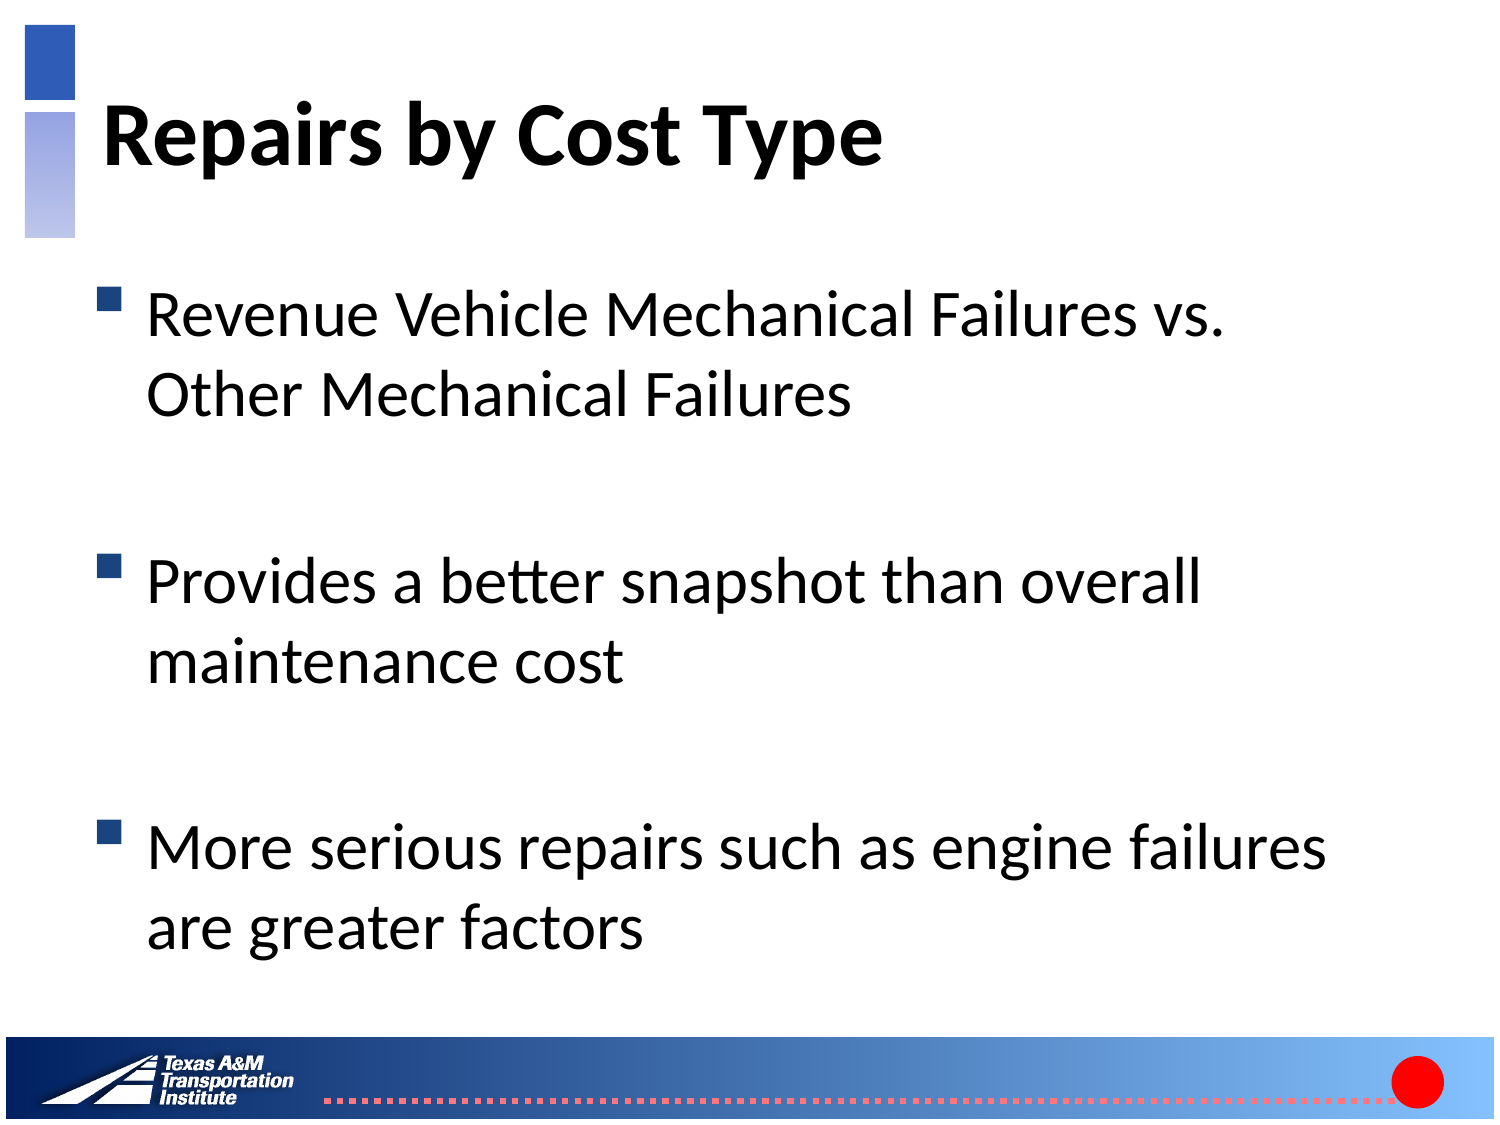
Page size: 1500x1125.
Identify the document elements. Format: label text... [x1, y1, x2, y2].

picture [37, 1037, 300, 1125]
title Repairs by Cost Type [87, 24, 1425, 233]
list Revenue Vehicle Mechanical Failures vs. Other Mechanical Failures Provides a better snapshot than overall maintenance cost More serious repairs such as engine failures are greater factors [75, 262, 1425, 1000]
